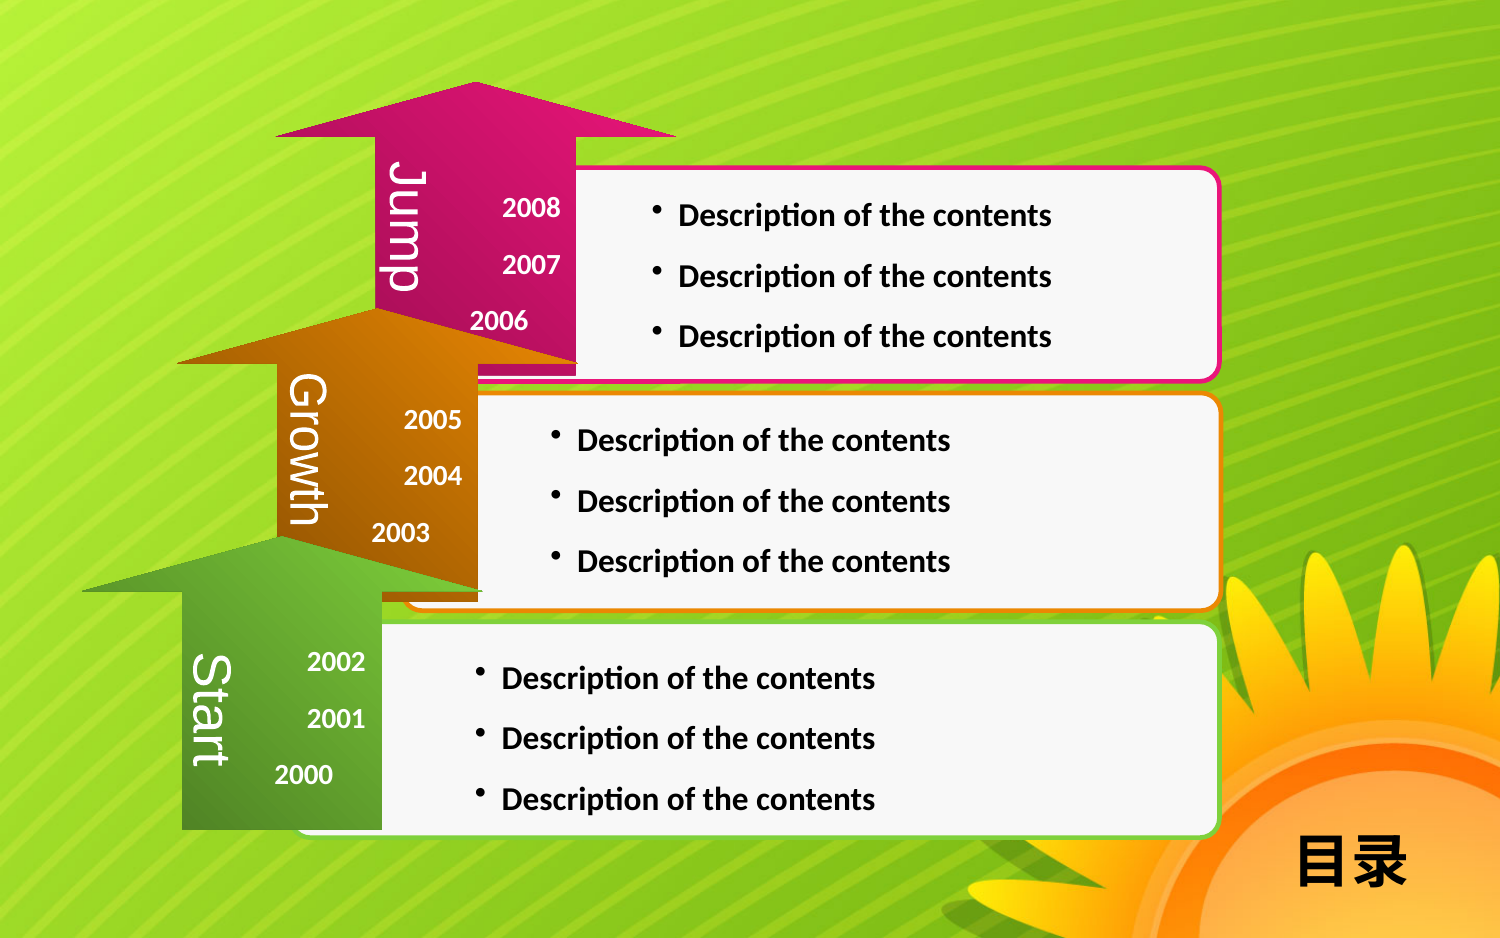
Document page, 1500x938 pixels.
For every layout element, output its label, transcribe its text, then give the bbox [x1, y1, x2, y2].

text_box [275, 82, 676, 328]
text_box Description of the contents Description of the contents Description of the contents [636, 182, 1195, 362]
text_box [381, 621, 1220, 838]
text_box 2008 2007 2006 [450, 174, 576, 386]
picture [0, 0, 1500, 938]
text_box 2002 2001 2000 [255, 628, 381, 840]
text_box [382, 598, 478, 602]
text_box [82, 536, 382, 830]
text_box [576, 167, 1220, 382]
text_box [177, 308, 450, 555]
text_box 目录 [1278, 816, 1425, 902]
text_box 2005 2004 2003 [352, 385, 478, 598]
text_box [405, 392, 1222, 611]
text_box Description of the contents Description of the contents Description of the contents [535, 407, 1153, 587]
text_box Description of the contents Description of the contents Description of the contents [460, 644, 1078, 825]
